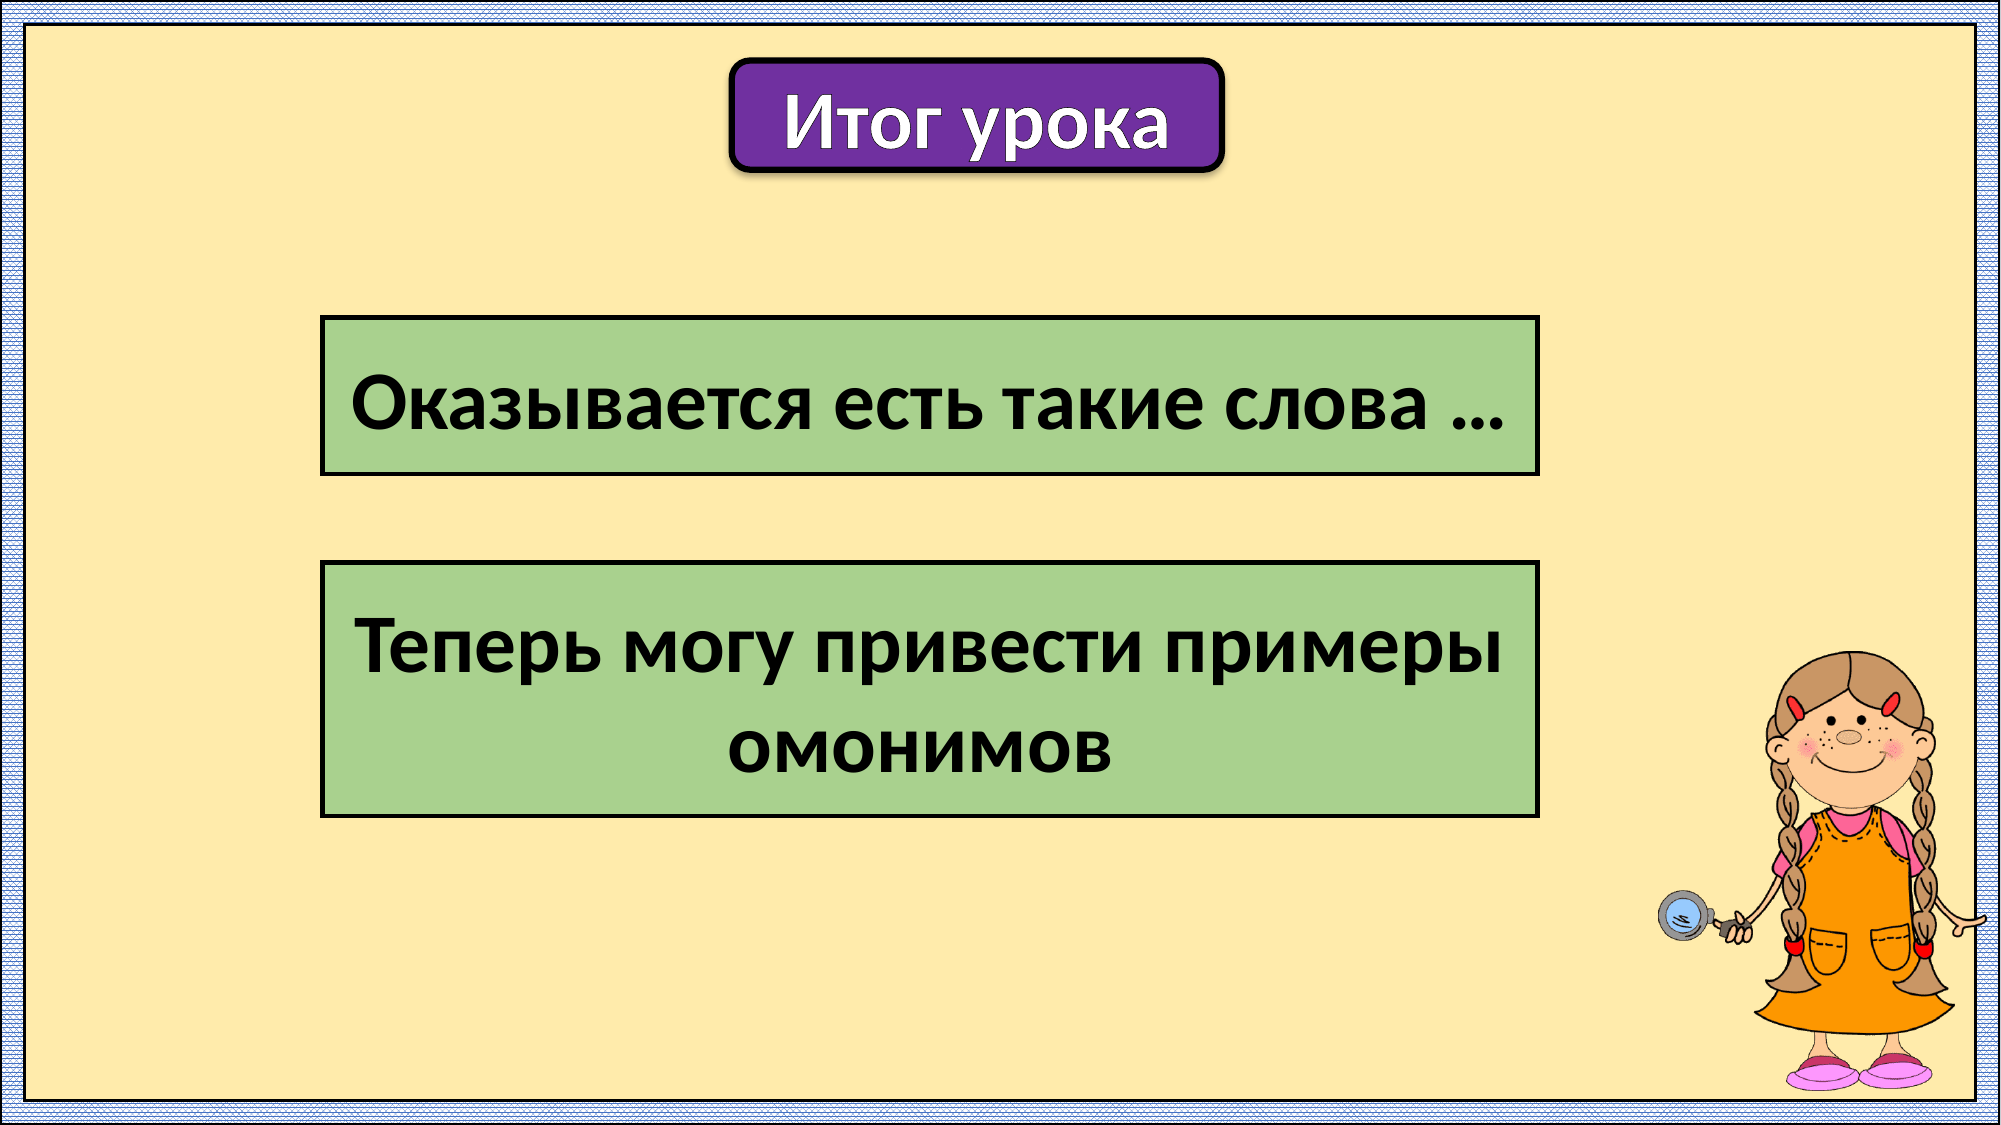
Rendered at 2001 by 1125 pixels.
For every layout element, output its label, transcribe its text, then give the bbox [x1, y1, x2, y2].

text_box Теперь могу привести примеры омонимов [322, 561, 1538, 817]
text_box Итог урока [730, 59, 1223, 171]
picture [1657, 651, 1988, 1091]
text_box Оказывается есть такие слова … [322, 317, 1538, 475]
